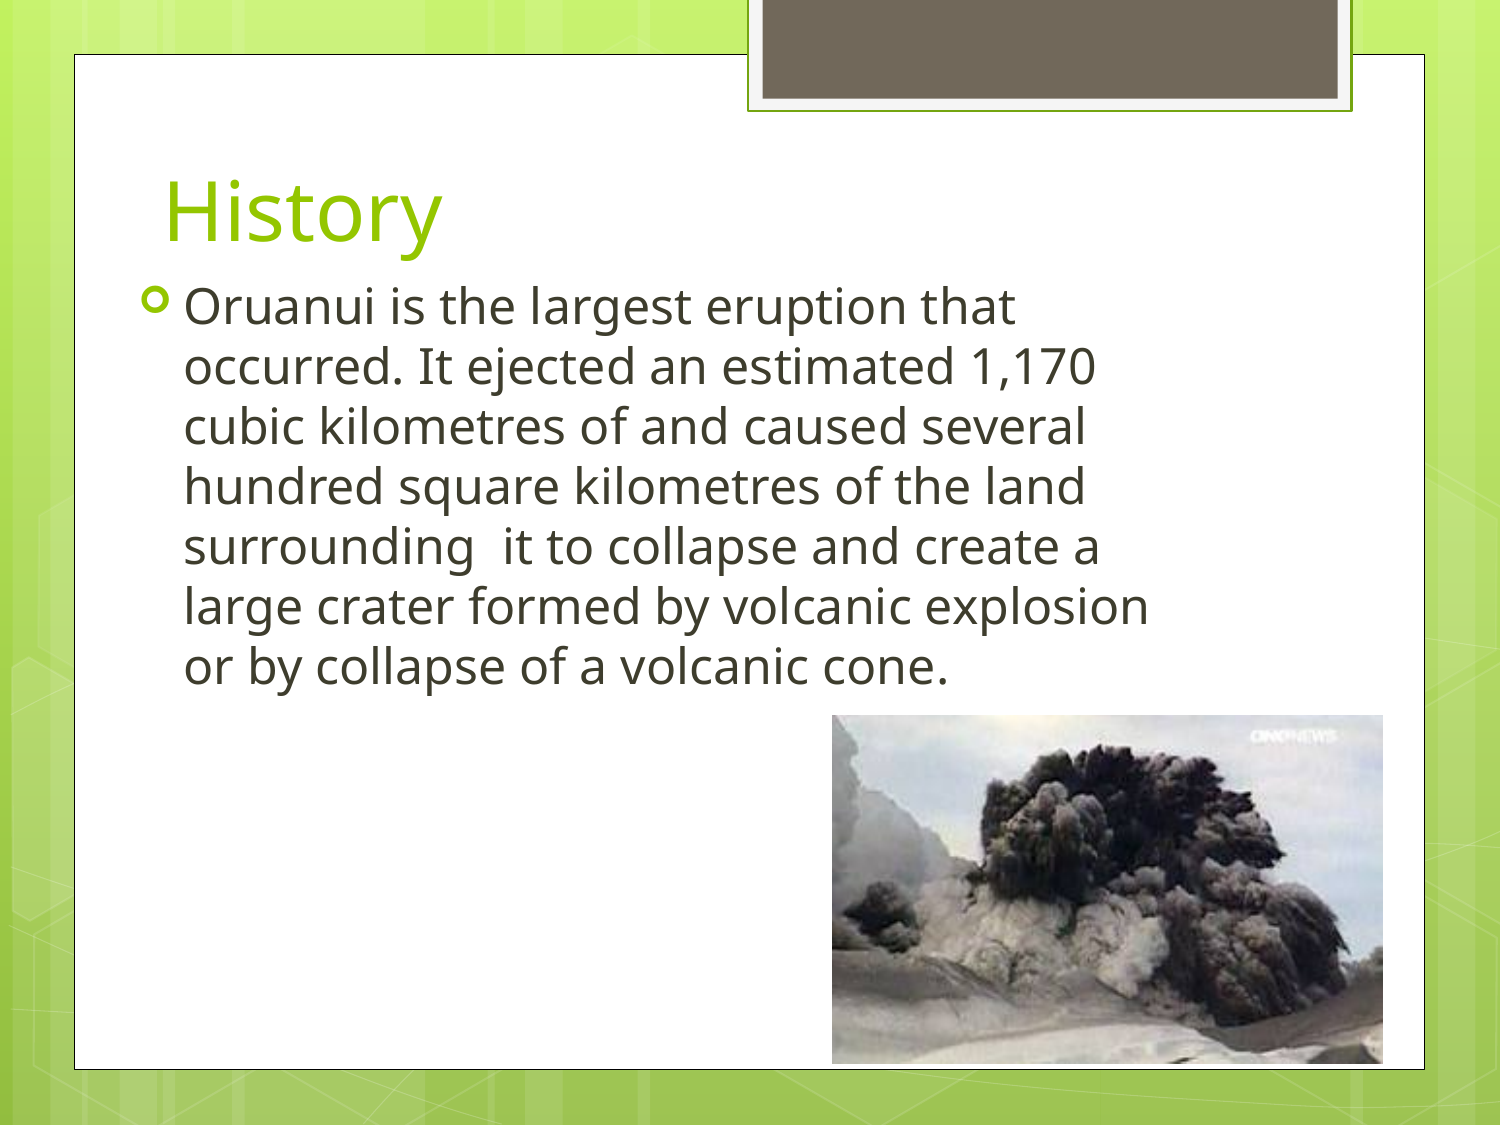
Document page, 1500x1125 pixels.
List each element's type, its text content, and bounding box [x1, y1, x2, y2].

picture [832, 715, 1383, 1064]
list Oruanui is the largest eruption that occurred. It ejected an estimated 1,170 cubic kilometres of and caused several hundred square kilometres of the land surrounding it to collapse and create a large crater formed by volcanic explosion or by collapse of a volcanic cone. [112, 267, 1224, 843]
title History [147, 78, 1300, 266]
